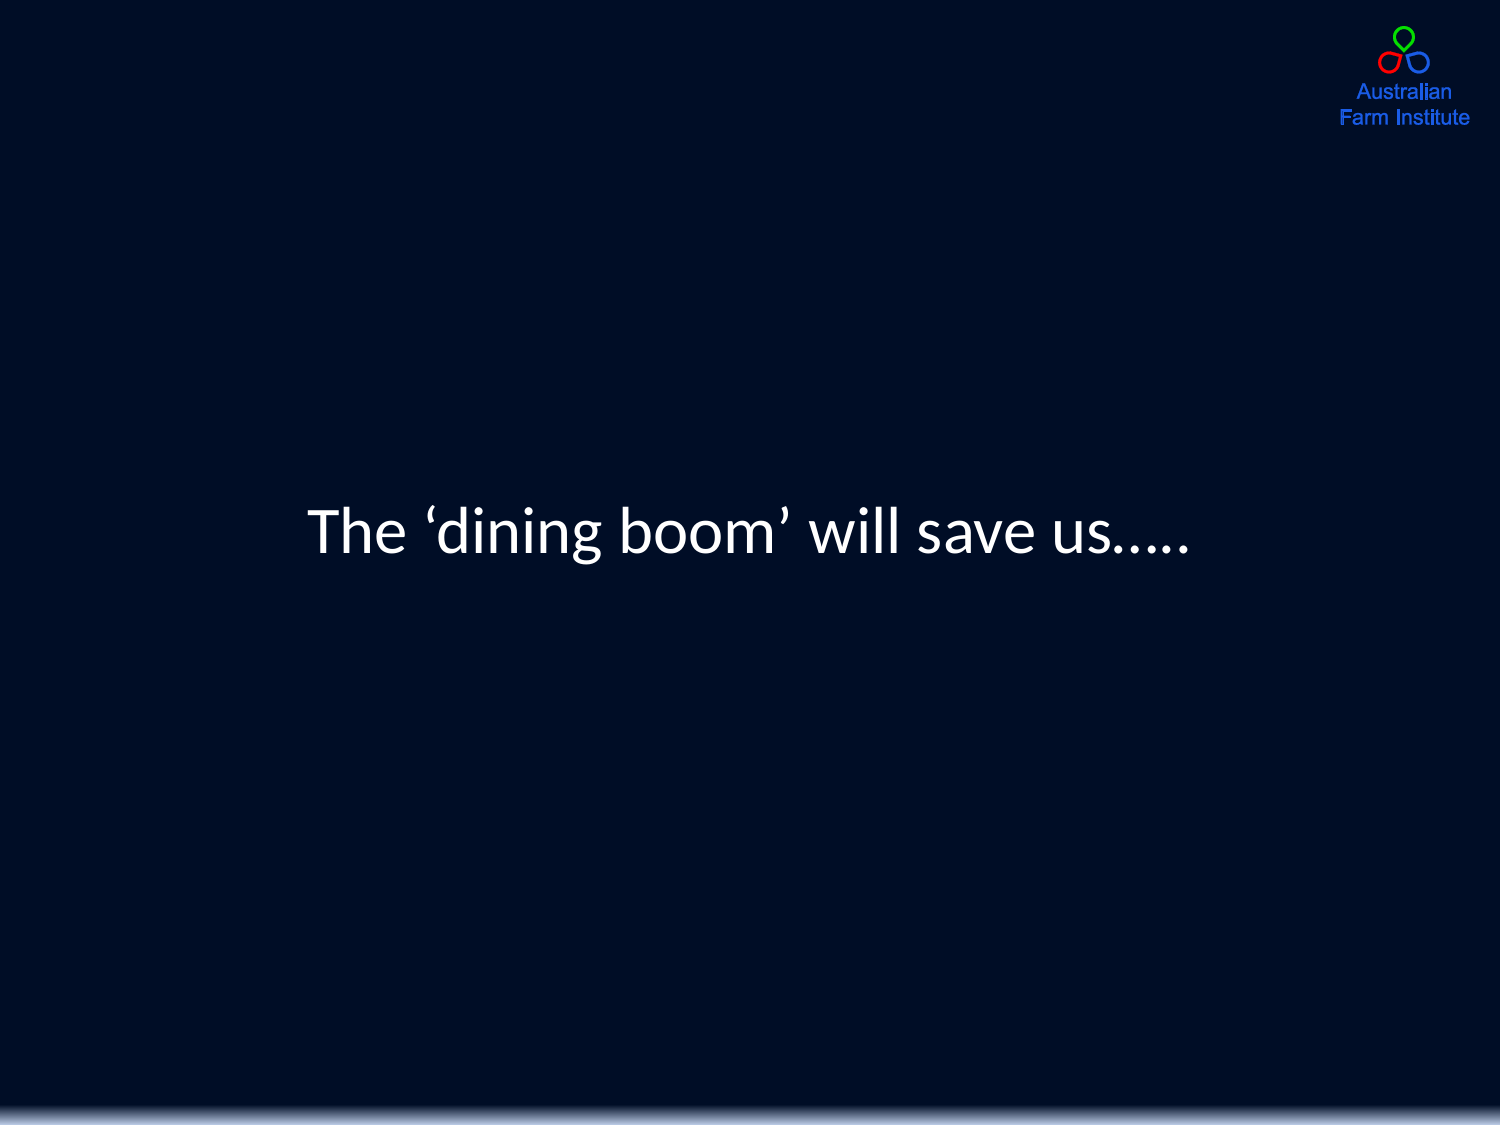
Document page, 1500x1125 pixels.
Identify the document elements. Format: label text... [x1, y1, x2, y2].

list The ‘dining boom’ will save us….. [75, 479, 1425, 1005]
